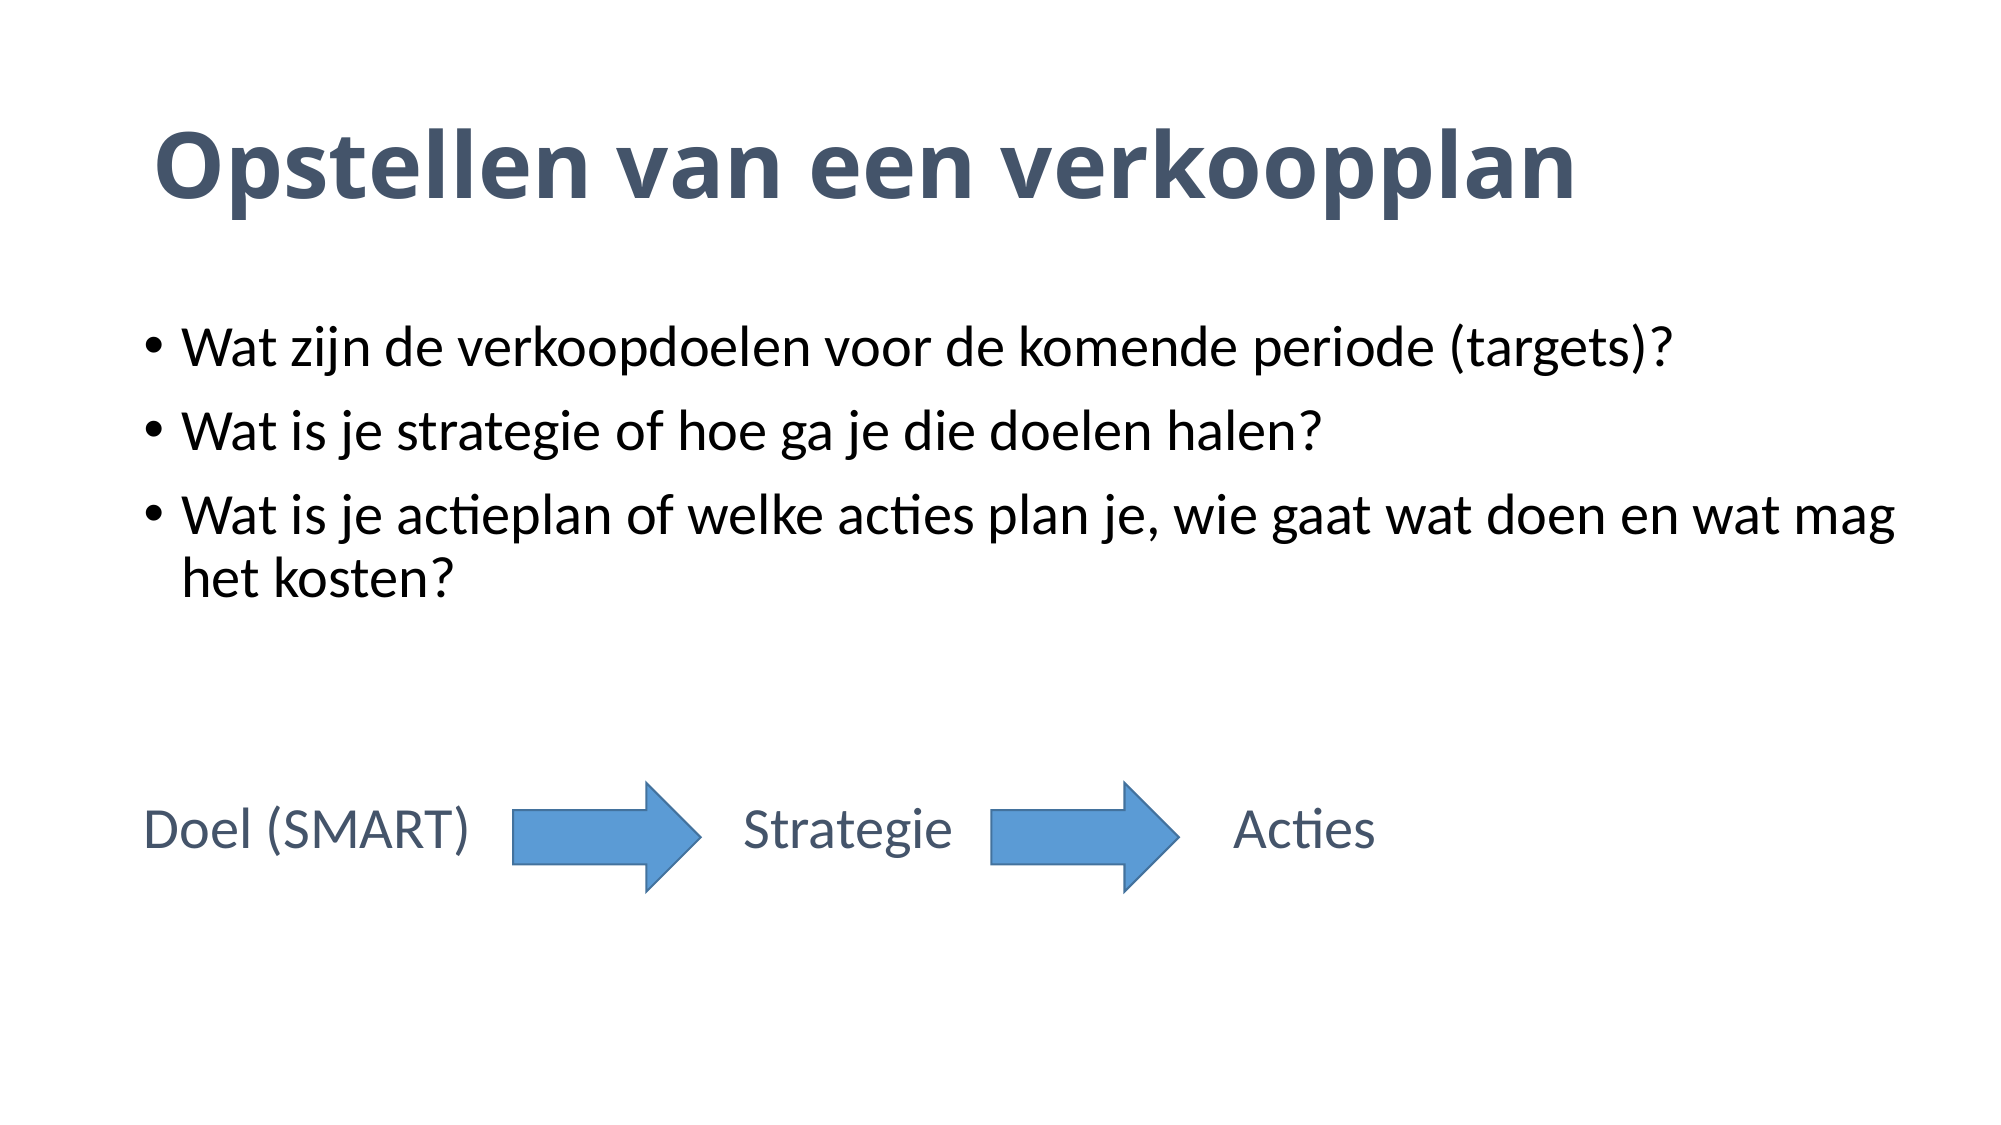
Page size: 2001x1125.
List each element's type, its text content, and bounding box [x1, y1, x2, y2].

list Wat zijn de verkoopdoelen voor de komende periode (targets)? Wat is je strategie of hoe ga je die doelen halen? Wat is je actieplan of welke acties plan je, wie gaat wat doen en wat mag het kosten? Doel (SMART) Strategie Acties [128, 309, 1932, 1092]
title Opstellen van een verkoopplan [137, 59, 1863, 278]
text_box [990, 780, 1181, 895]
text_box [512, 780, 703, 895]
